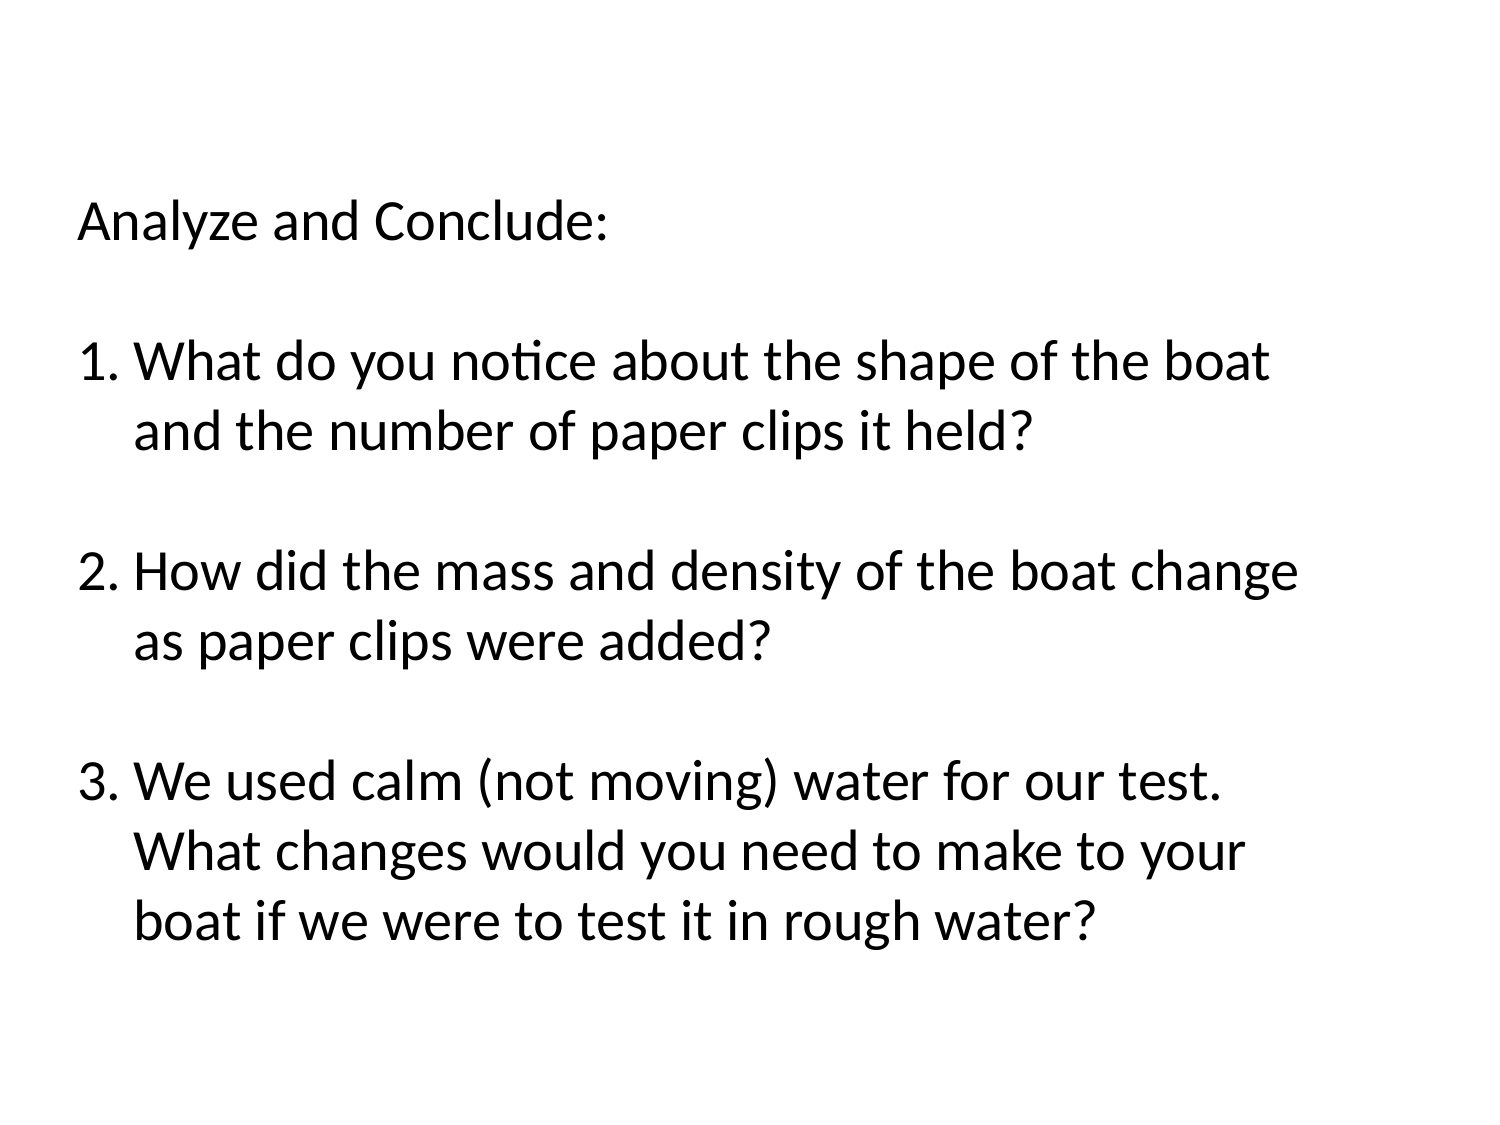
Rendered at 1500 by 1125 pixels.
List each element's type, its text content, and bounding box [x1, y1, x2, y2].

text_box Analyze and Conclude: What do you notice about the shape of the boat and the number of paper clips it held? How did the mass and density of the boat change as paper clips were added? We used calm (not moving) water for our test. What changes would you need to make to your boat if we were to test it in rough water? [62, 174, 1350, 960]
